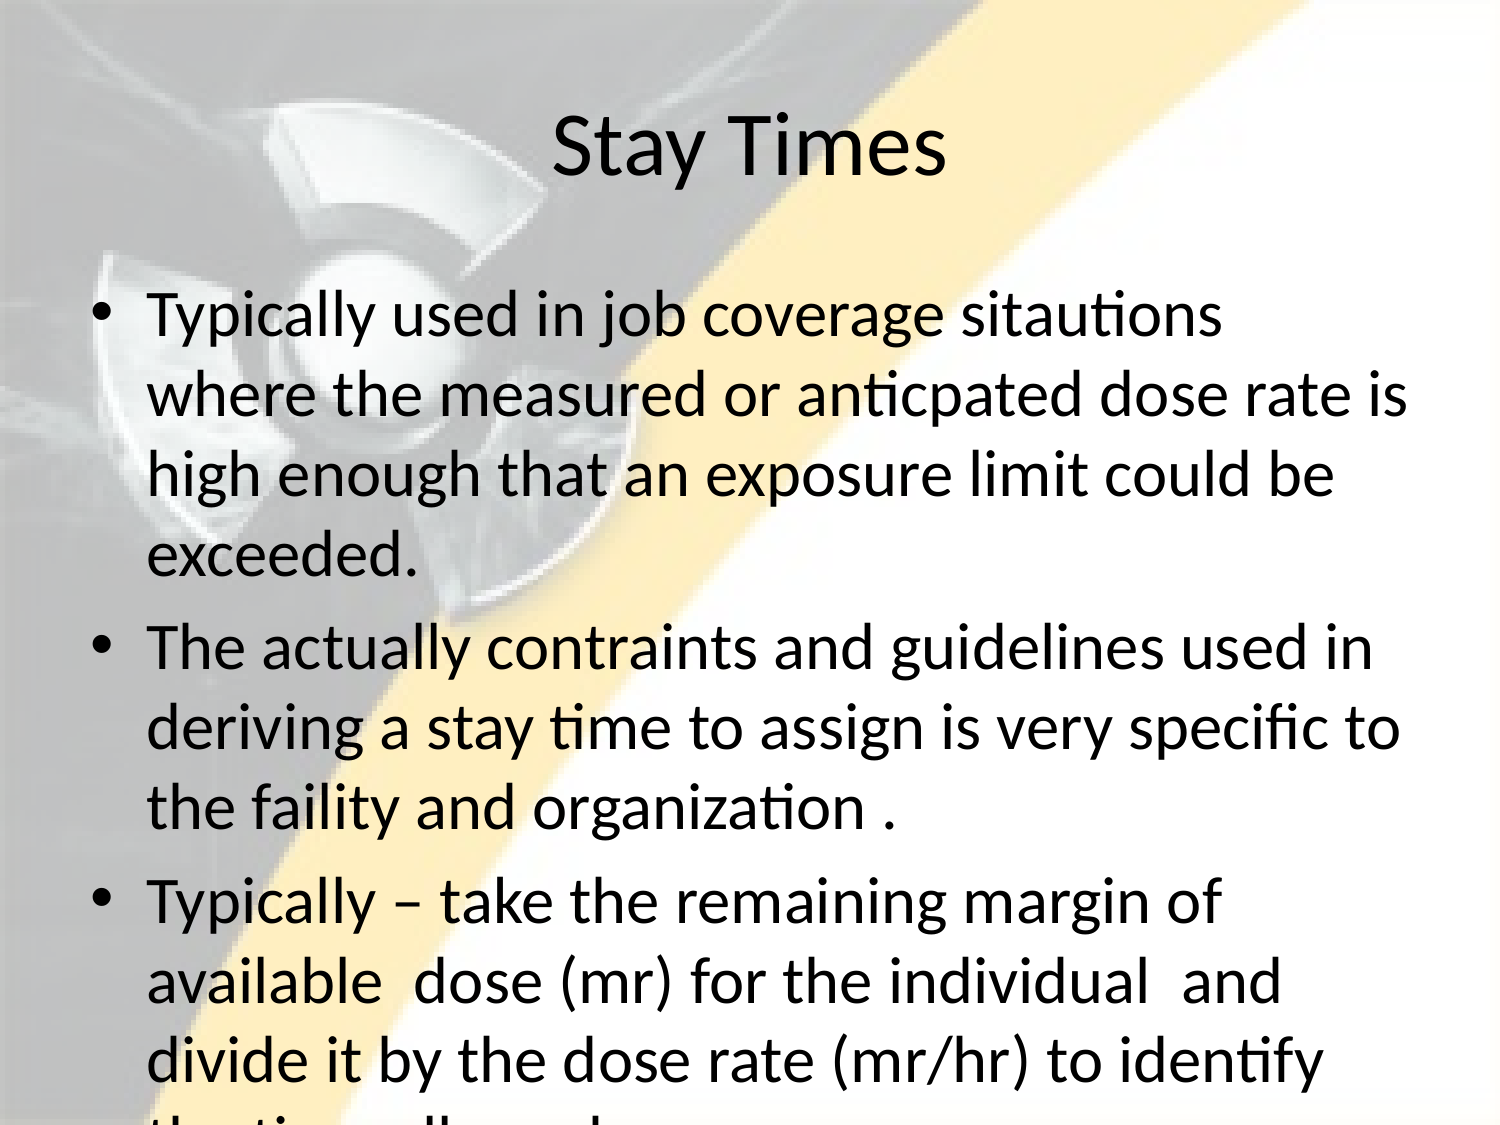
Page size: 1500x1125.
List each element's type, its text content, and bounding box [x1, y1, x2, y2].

title Stay Times [75, 45, 1425, 233]
list Typically used in job coverage sitautions where the measured or anticpated dose rate is high enough that an exposure limit could be exceeded. The actually contraints and guidelines used in deriving a stay time to assign is very specific to the faility and organization . Typically – take the remaining margin of available dose (mr) for the individual and divide it by the dose rate (mr/hr) to identify the time allowed . Often a “fudge factor” to be used to inject a level of conservatism into the stay time actually used. [75, 262, 1425, 1005]
